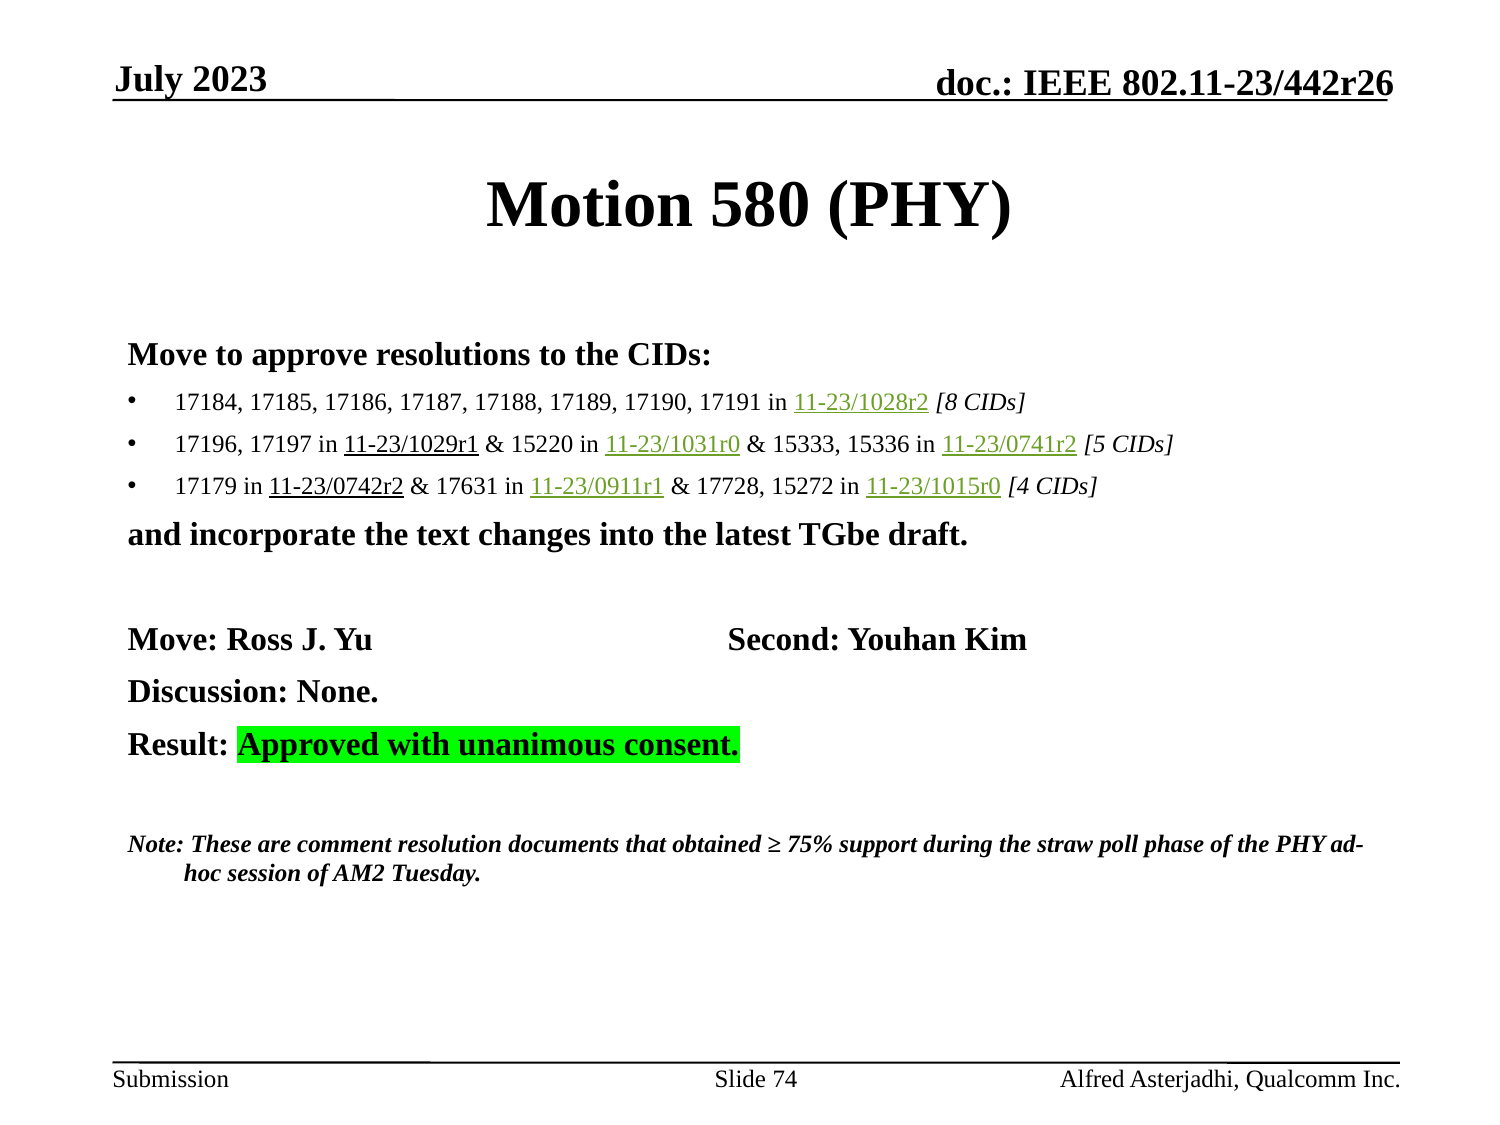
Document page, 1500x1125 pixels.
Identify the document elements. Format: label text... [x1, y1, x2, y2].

footer Alfred Asterjadhi, Qualcomm Inc. [878, 1061, 1402, 1093]
title Motion 580 (PHY) [112, 112, 1388, 288]
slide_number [114, 54, 423, 100]
slide_number Slide 74 [712, 1061, 800, 1123]
list Move to approve resolutions to the CIDs: 17184, 17185, 17186, 17187, 17188, 17189, 17190, 17191 in 11-23/1028r2 [8 CIDs] 17196, 17197 in 11-23/1029r1 & 15220 in 11-23/1031r0 & 15333, 15336 in 11-23/0741r2 [5 CIDs] 17179 in 11-23/0742r2 & 17631 in 11-23/0911r1 & 17728, 15272 in 11-23/1015r0 [4 CIDs] and incorporate the text changes into the latest TGbe draft. Move: Ross J. Yu Second: Youhan Kim Discussion: None. Result: Approved with unanimous consent. Note: These are comment resolution documents that obtained ≥ 75% support during the straw poll phase of the PHY ad-hoc session of AM2 Tuesday. [112, 324, 1388, 1063]
